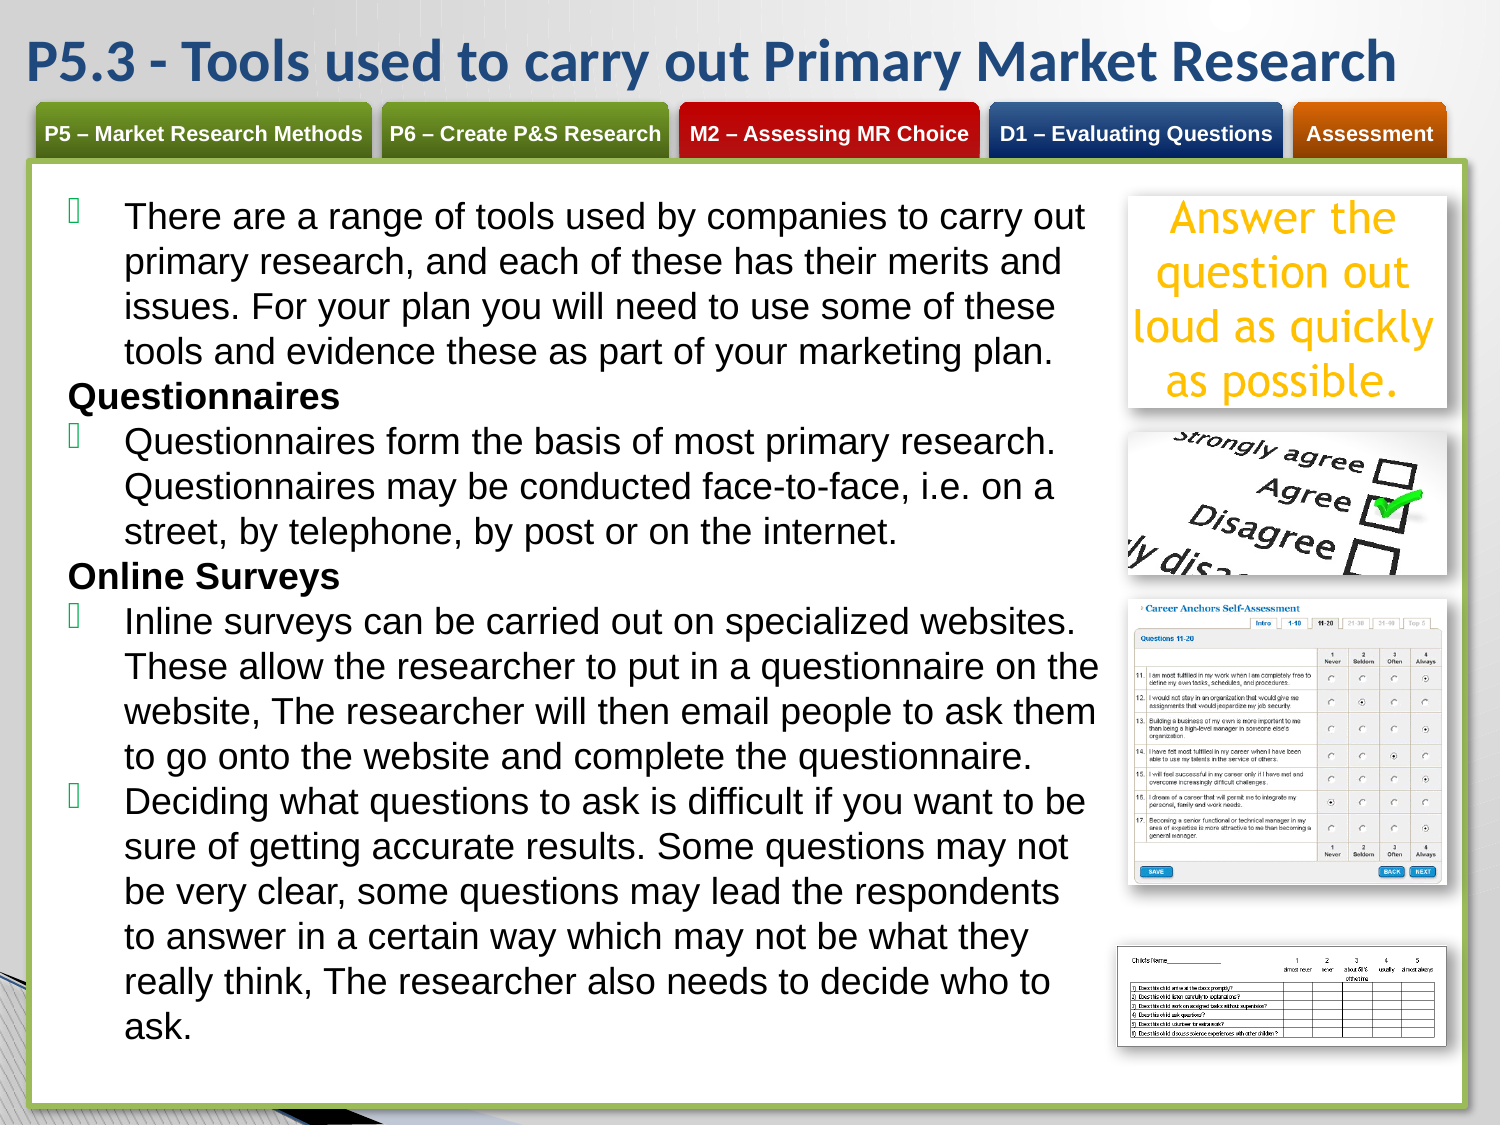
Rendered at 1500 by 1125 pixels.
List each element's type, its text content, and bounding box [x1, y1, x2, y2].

picture [1127, 599, 1448, 886]
text_box There are a range of tools used by companies to carry out primary research, and each of these has their merits and issues. For your plan you will need to use some of these tools and evidence these as part of your marketing plan. Questionnaires Questionnaires form the basis of most primary research. Questionnaires may be conducted face-to-face, i.e. on a street, by telephone, by post or on the internet. Online Surveys Inline surveys can be carried out on specialized websites. These allow the researcher to put in a questionnaire on the website, The researcher will then email people to ask them to go onto the website and complete the questionnaire. Deciding what questions to ask is difficult if you want to be sure of getting accurate results. Some questions may not be very clear, some questions may lead the respondents to answer in a certain way which may not be what they really think, The researcher also needs to decide who to ask. [53, 184, 1117, 1055]
picture [1127, 432, 1448, 575]
picture [281, 1114, 303, 1125]
title P5.3 - Tools used to carry out Primary Market Research [11, 11, 1465, 102]
picture [1127, 195, 1448, 408]
picture [1115, 945, 1448, 1048]
